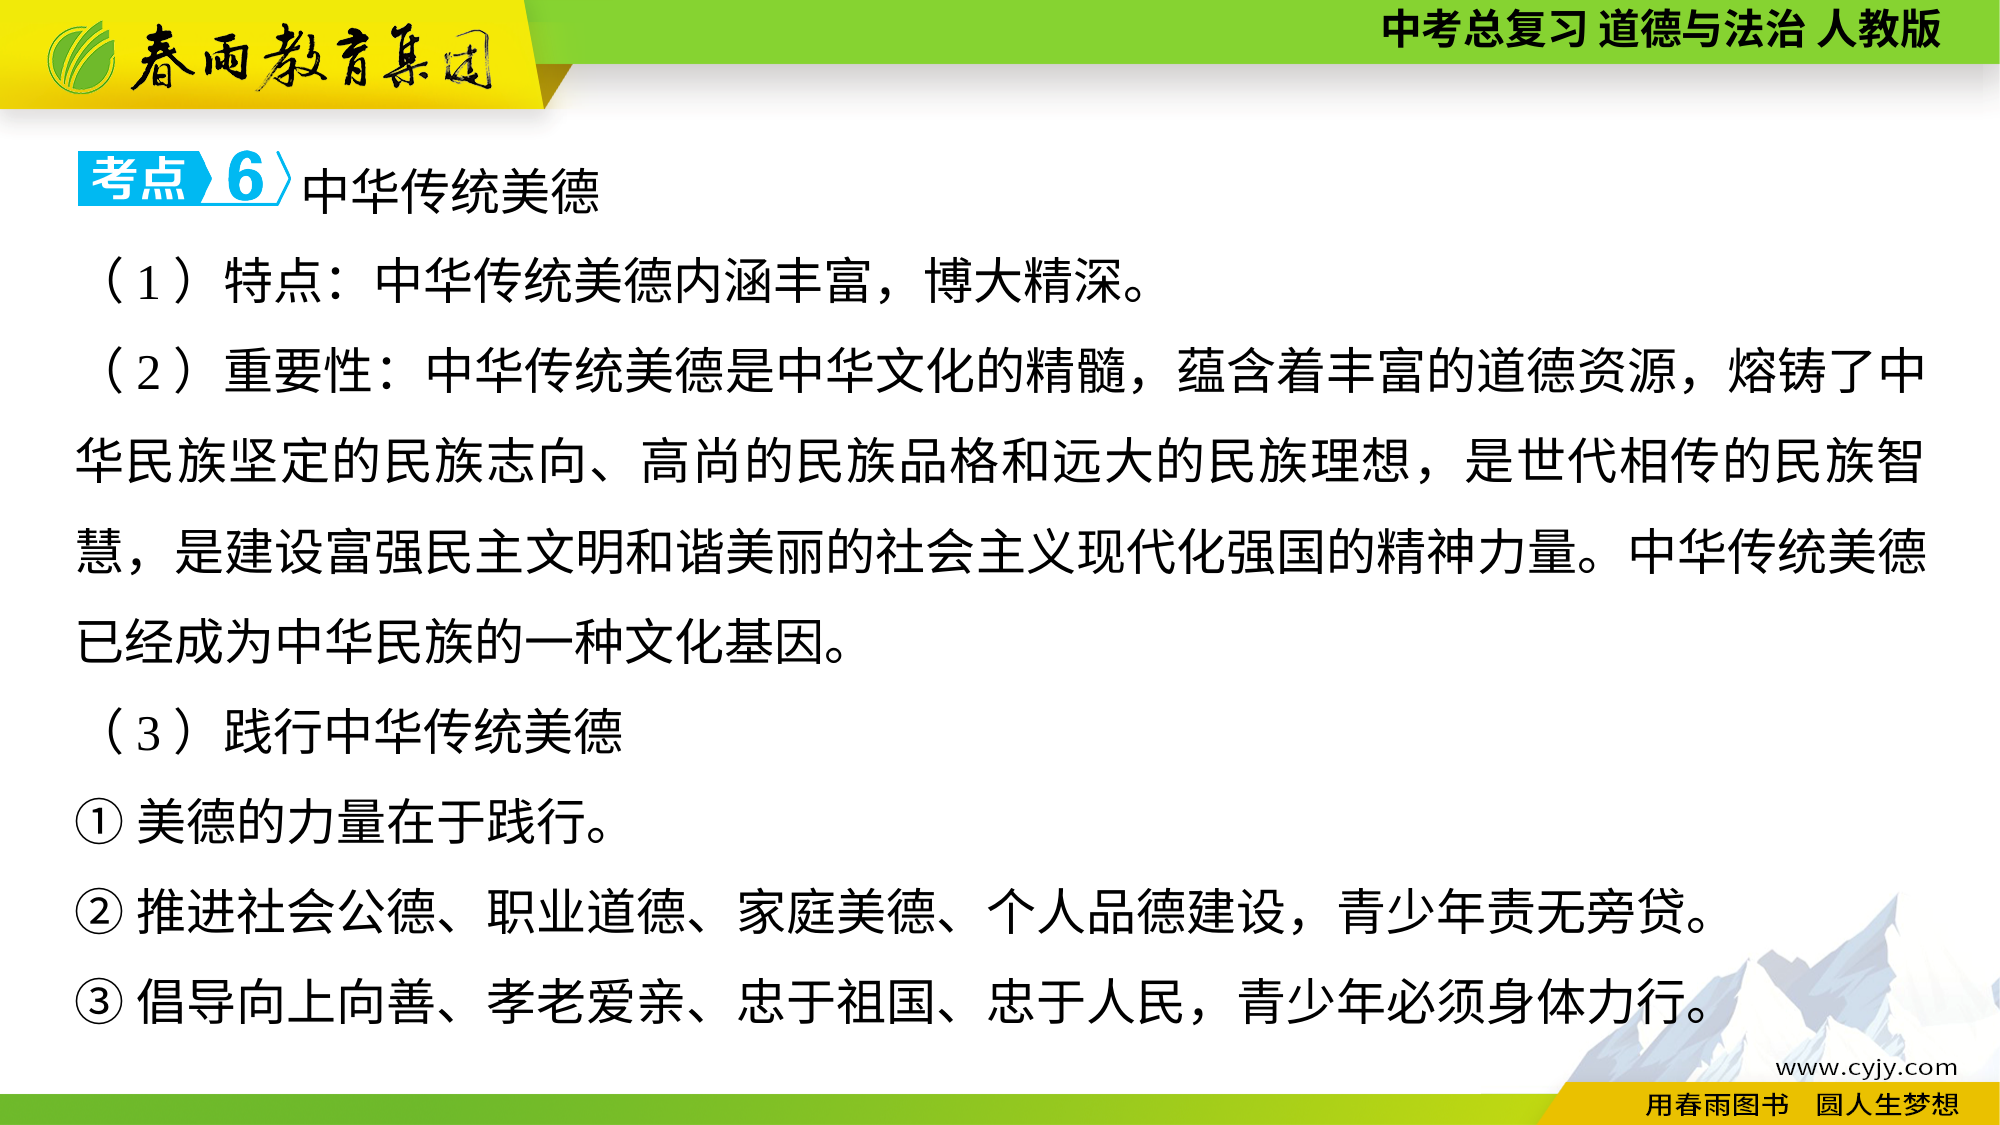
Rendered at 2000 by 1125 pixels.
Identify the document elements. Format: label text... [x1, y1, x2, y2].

list 中华传统美德 （1）特点：中华传统美德内涵丰富，博大精深。 （2）重要性：中华传统美德是中华文化的精髓，蕴含着丰富的道德资源，熔铸了中华民族坚定的民族志向、高尚的民族品格和远大的民族理想，是世代相传的民族智慧，是建设富强民主文明和谐美丽的社会主义现代化强国的精神力量。中华传统美德已经成为中华民族的一种文化基因。 （3）践行中华传统美德 ①美德的力量在于践行。 ②推进社会公德、职业道德、家庭美德、个人品德建设，青少年责无旁贷。 ③倡导向上向善、孝老爱亲、忠于祖国、忠于人民，青少年必须身体力行。 [59, 122, 1944, 1035]
picture [0, 0, 2000, 1125]
